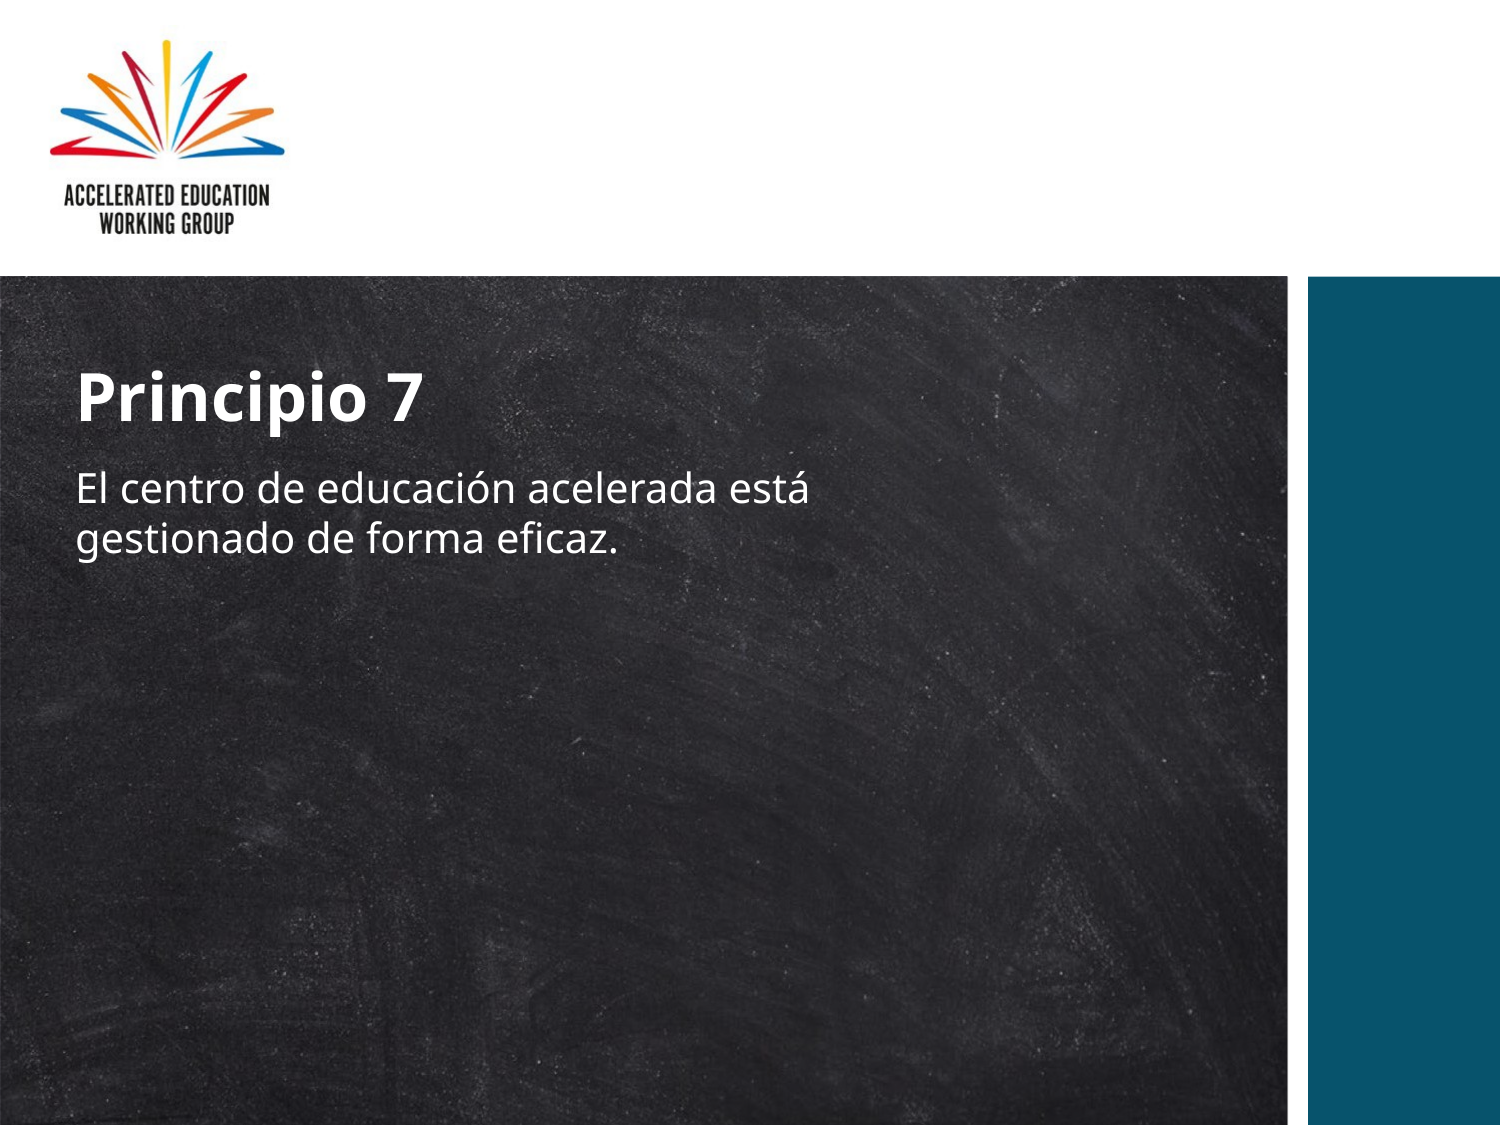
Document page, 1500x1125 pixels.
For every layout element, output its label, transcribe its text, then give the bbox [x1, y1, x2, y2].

text_box [1308, 276, 1500, 1125]
text_box El centro de educación acelerada está gestionado de forma eficaz. [72, 459, 1038, 562]
text_box [48, 25, 291, 242]
picture [0, 276, 1288, 1125]
text_box Principio 7 [72, 352, 538, 435]
